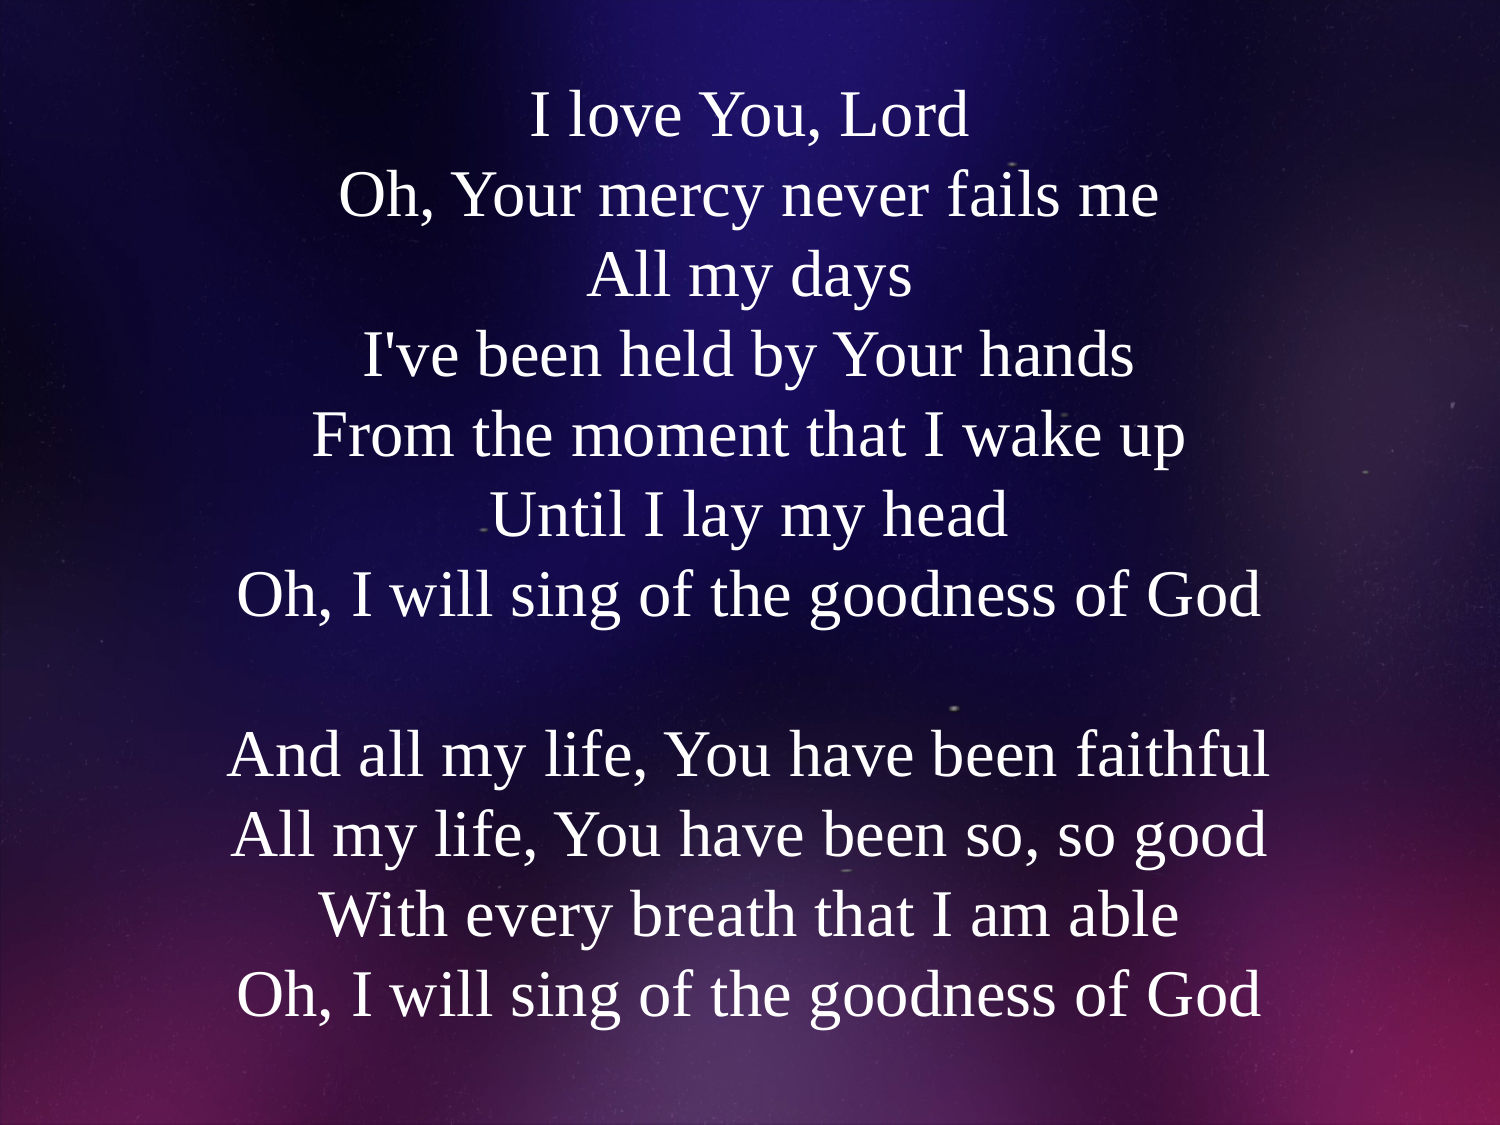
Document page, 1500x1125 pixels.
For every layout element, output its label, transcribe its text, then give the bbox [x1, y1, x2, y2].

picture [0, 0, 1500, 1125]
title I love You, Lord Oh, Your mercy never fails me All my days I've been held by Your hands From the moment that I wake up Until I lay my head Oh, I will sing of the goodness of God And all my life, You have been faithful All my life, You have been so, so good With every breath that I am able Oh, I will sing of the goodness of God [147, 456, 1353, 644]
